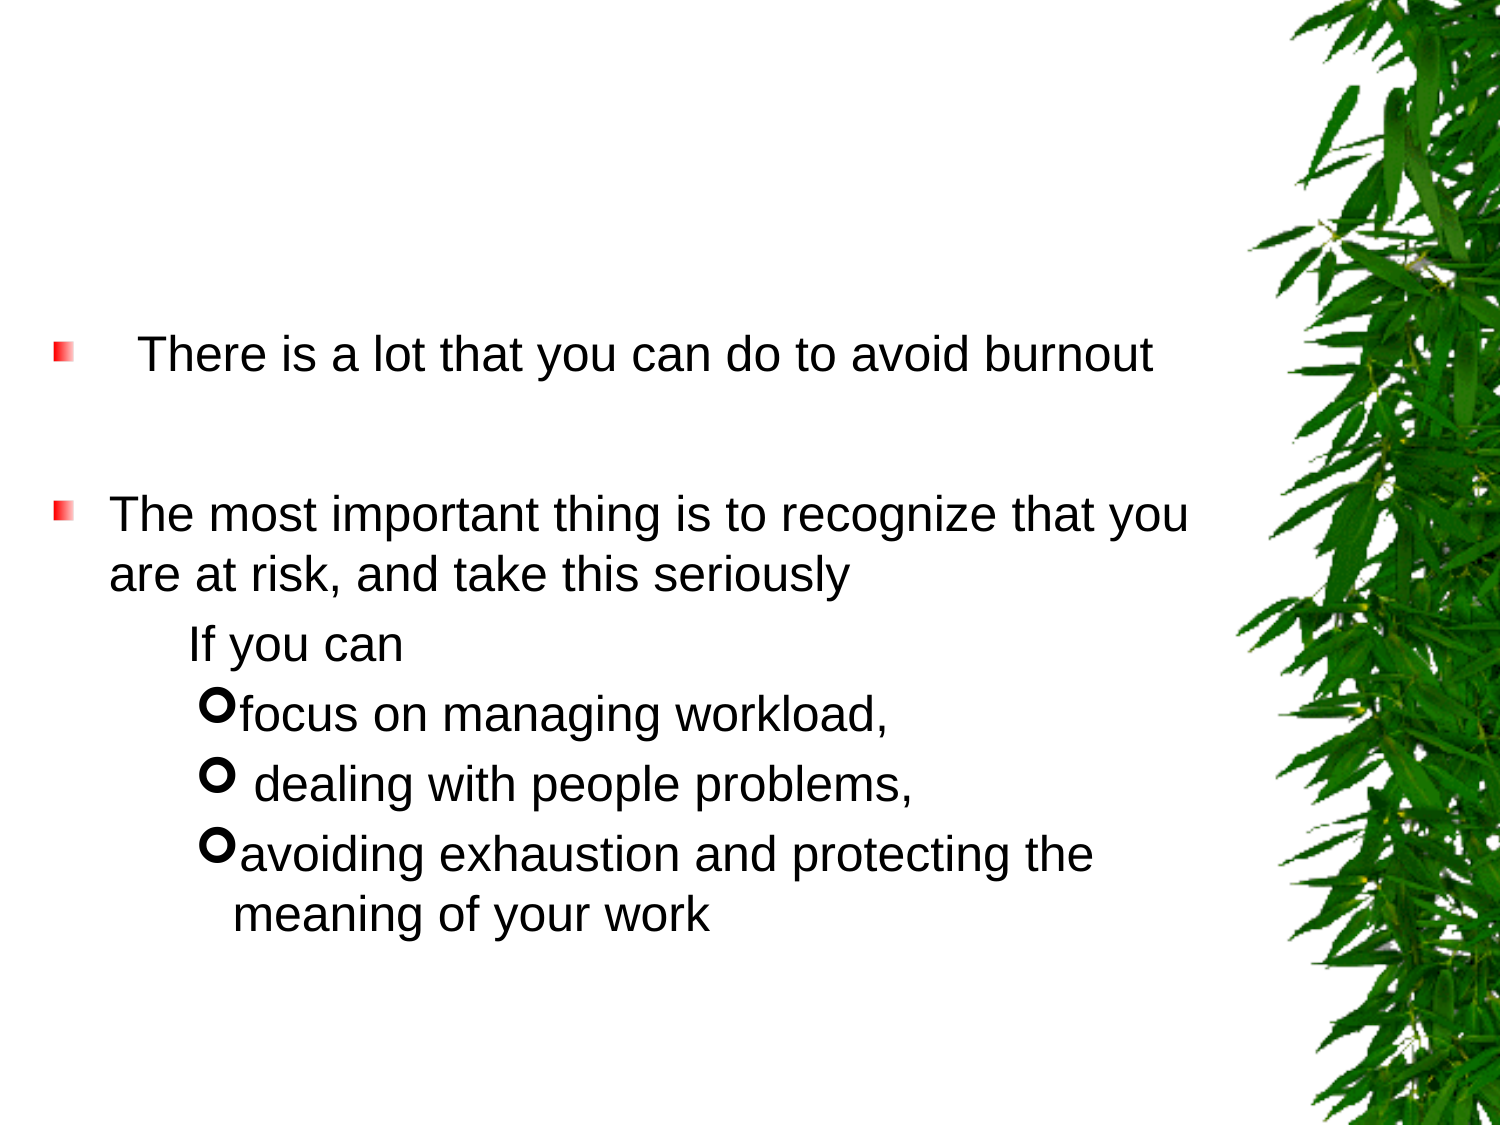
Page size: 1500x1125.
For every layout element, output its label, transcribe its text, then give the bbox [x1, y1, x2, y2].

picture [52, 340, 76, 364]
picture [52, 499, 76, 523]
picture [1206, 0, 1500, 1125]
list There is a lot that you can do to avoid burnout The most important thing is to recognize that you are at risk, and take this seriously If you can focus on managing workload, dealing with people problems, avoiding exhaustion and protecting the meaning of your work [37, 314, 1276, 990]
